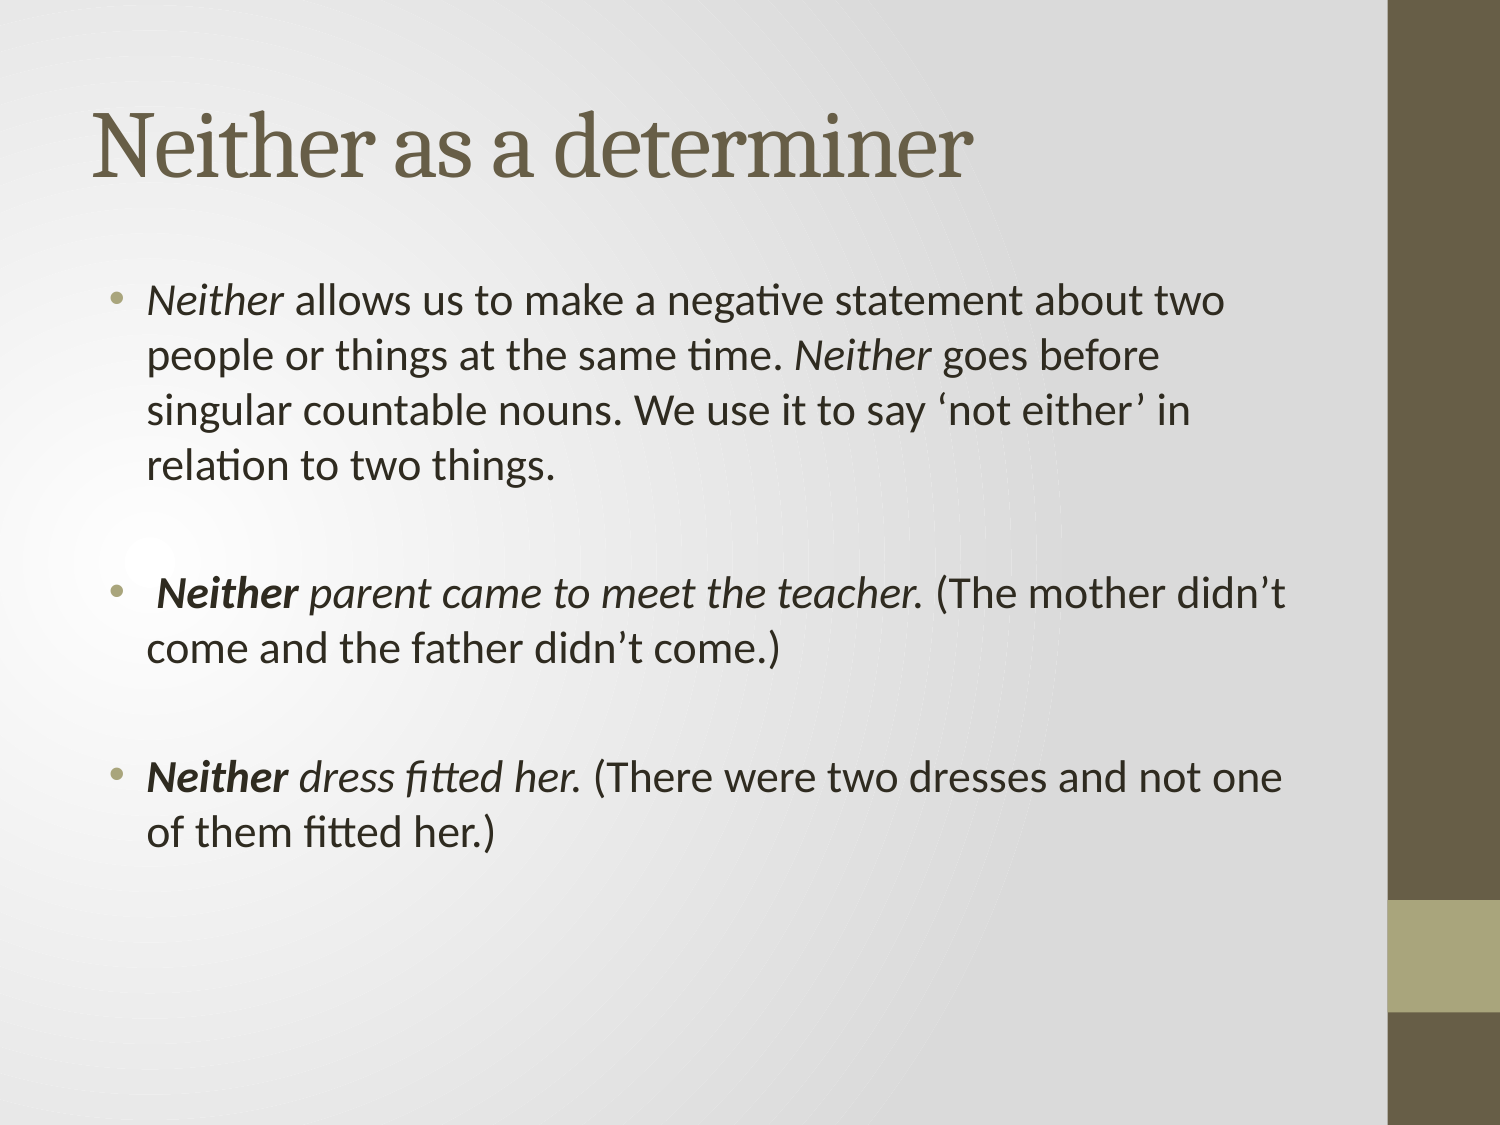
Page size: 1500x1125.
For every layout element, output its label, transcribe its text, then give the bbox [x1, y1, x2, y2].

list Neither allows us to make a negative statement about two people or things at the same time. Neither goes before singular countable nouns. We use it to say ‘not either’ in relation to two things. Neither parent came to meet the teacher. (The mother didn’t come and the father didn’t come.) Neither dress fitted her. (There were two dresses and not one of them fitted her.) [75, 262, 1325, 1050]
title Neither as a determiner [75, 45, 1325, 233]
